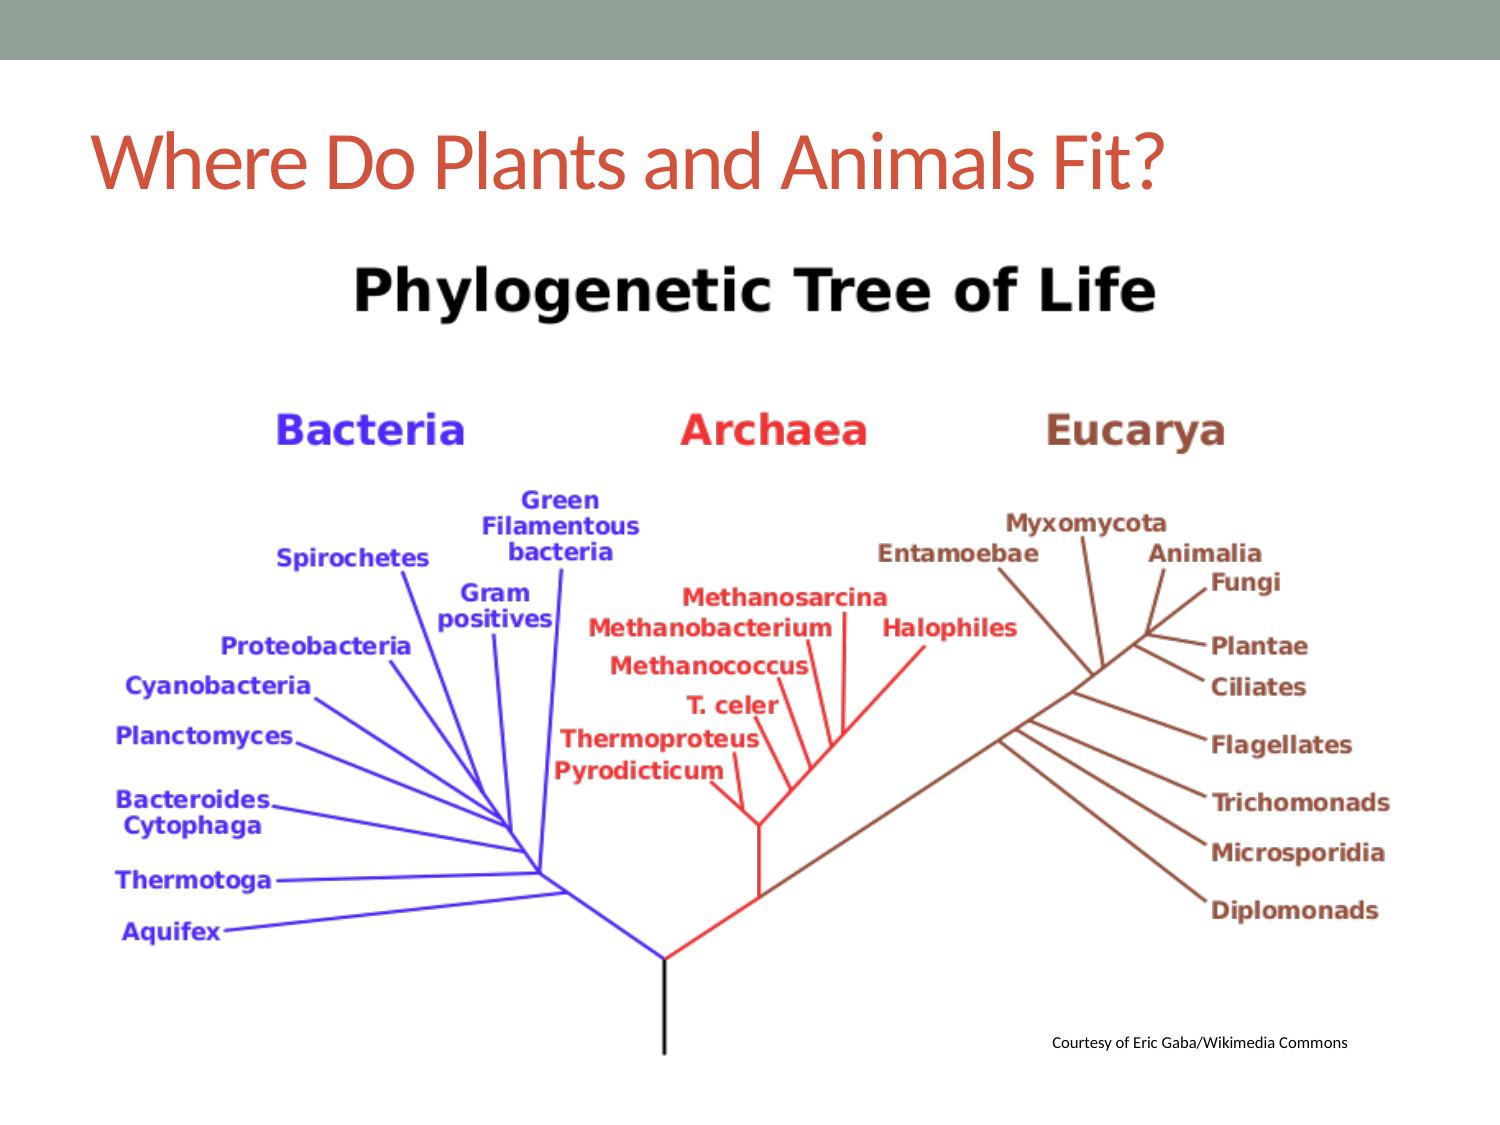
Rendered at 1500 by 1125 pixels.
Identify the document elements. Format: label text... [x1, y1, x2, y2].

picture [99, 249, 1413, 1071]
title Where Do Plants and Animals Fit? [75, 75, 1425, 238]
